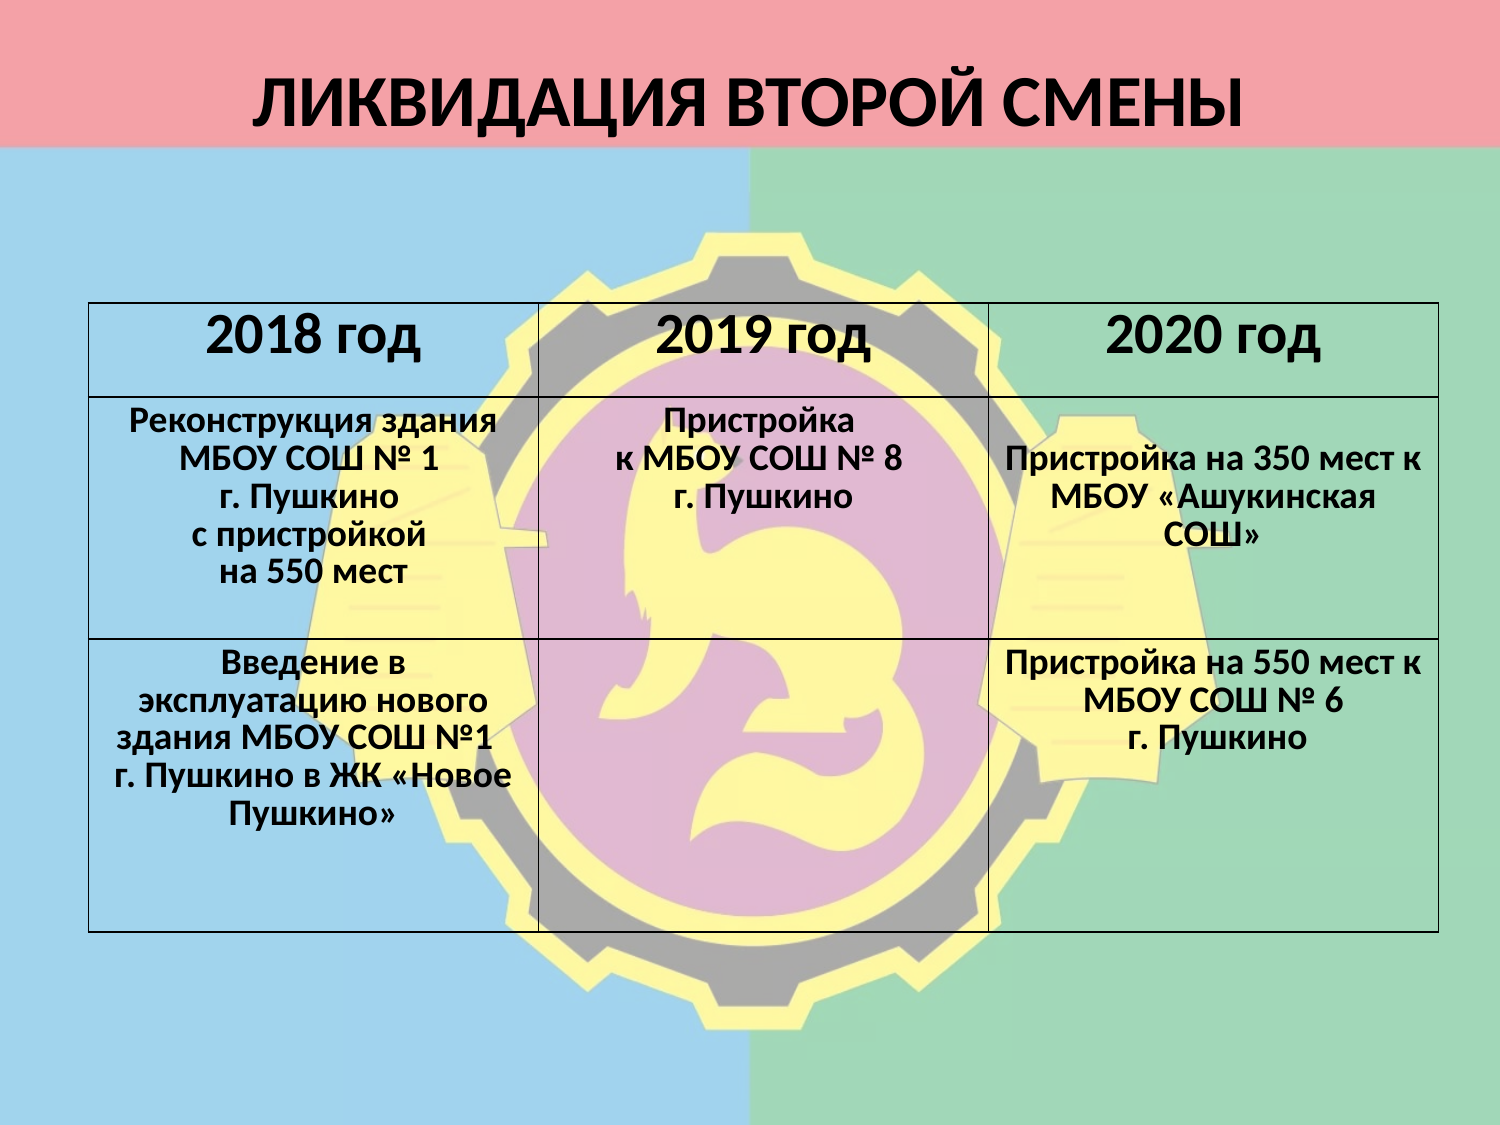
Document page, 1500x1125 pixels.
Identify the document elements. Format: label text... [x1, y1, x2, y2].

table_cell Пристройка на 350 мест к МБОУ «Ашукинская СОШ» [989, 398, 1438, 638]
table_cell Реконструкция здания МБОУ СОШ № 1 г. Пушкино с пристройкой на 550 мест [89, 398, 538, 638]
table_cell Введение в эксплуатацию нового здания МБОУ СОШ №1 г. Пушкино в ЖК «Новое Пушкино» [89, 640, 538, 931]
table_cell Пристройка на 550 мест к МБОУ СОШ № 6 г. Пушкино [989, 640, 1438, 931]
table_cell [539, 640, 988, 931]
table_header 2018 год [89, 304, 538, 396]
table_header 2020 год [989, 304, 1438, 396]
title ЛИКВИДАЦИЯ ВТОРОЙ СМЕНЫ [75, 45, 1425, 149]
table_cell Пристройка к МБОУ СОШ № 8 г. Пушкино [539, 398, 988, 638]
table_header 2019 год [539, 304, 988, 396]
